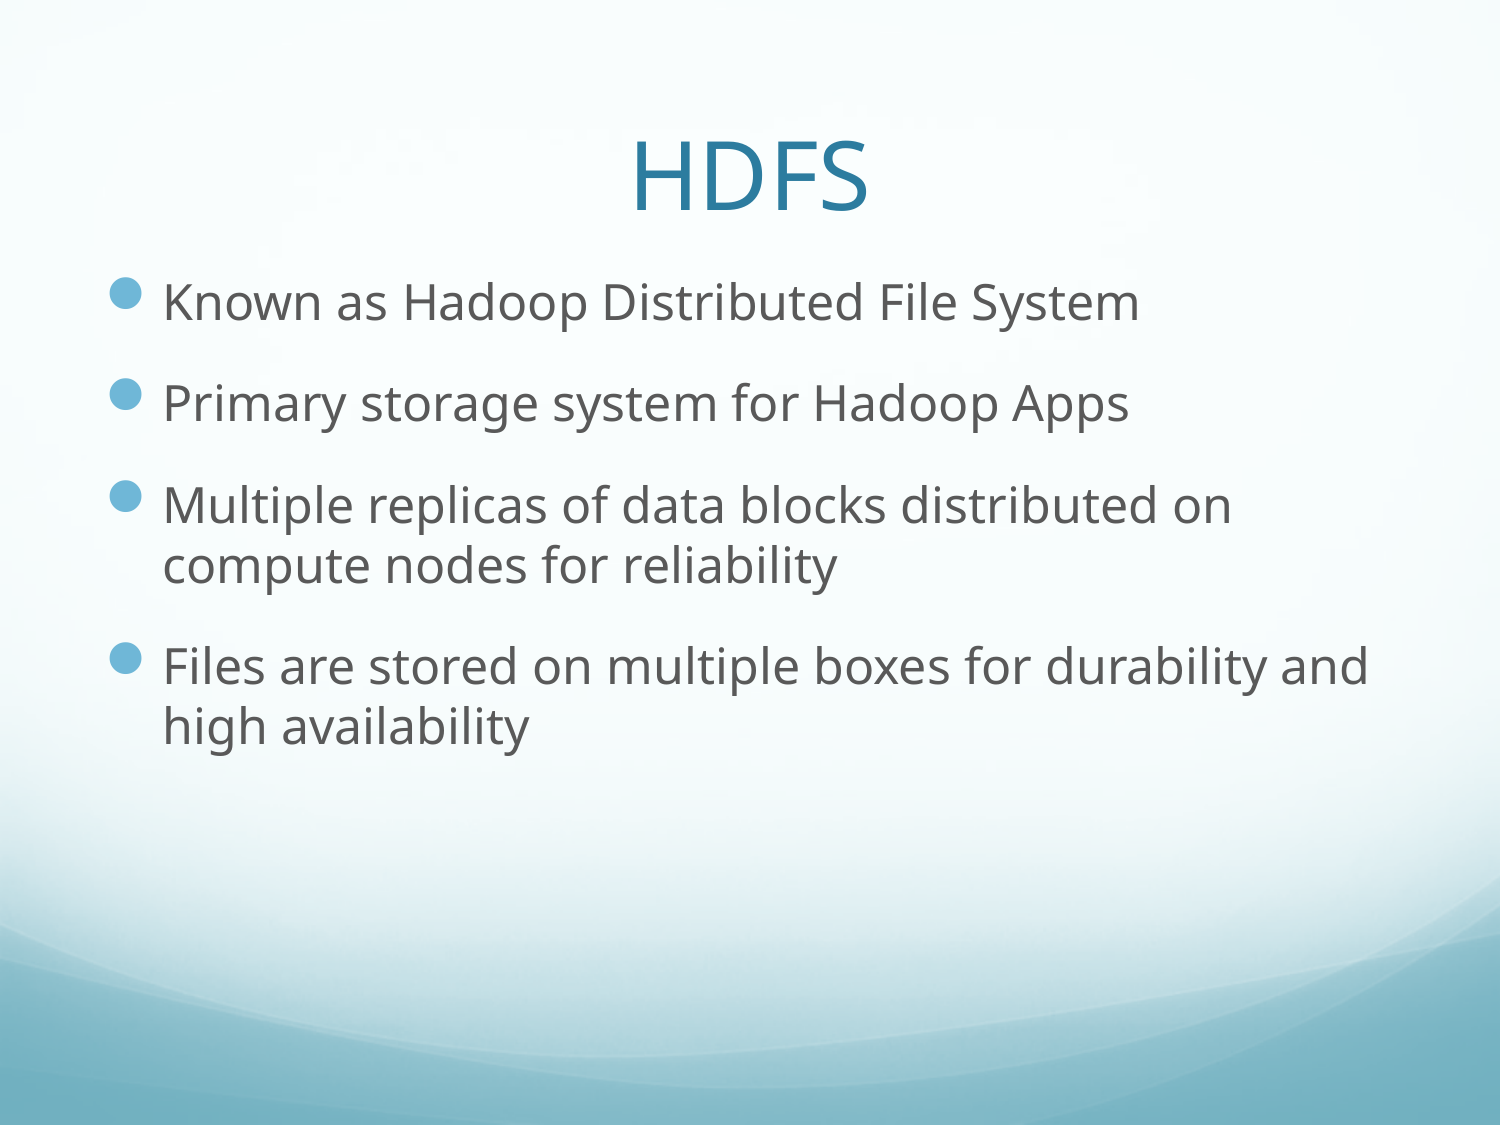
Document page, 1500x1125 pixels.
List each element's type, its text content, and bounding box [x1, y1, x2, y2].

list Known as Hadoop Distributed File System Primary storage system for Hadoop Apps Multiple replicas of data blocks distributed on compute nodes for reliability Files are stored on multiple boxes for durability and high availability [90, 262, 1410, 975]
title HDFS [90, 17, 1410, 237]
